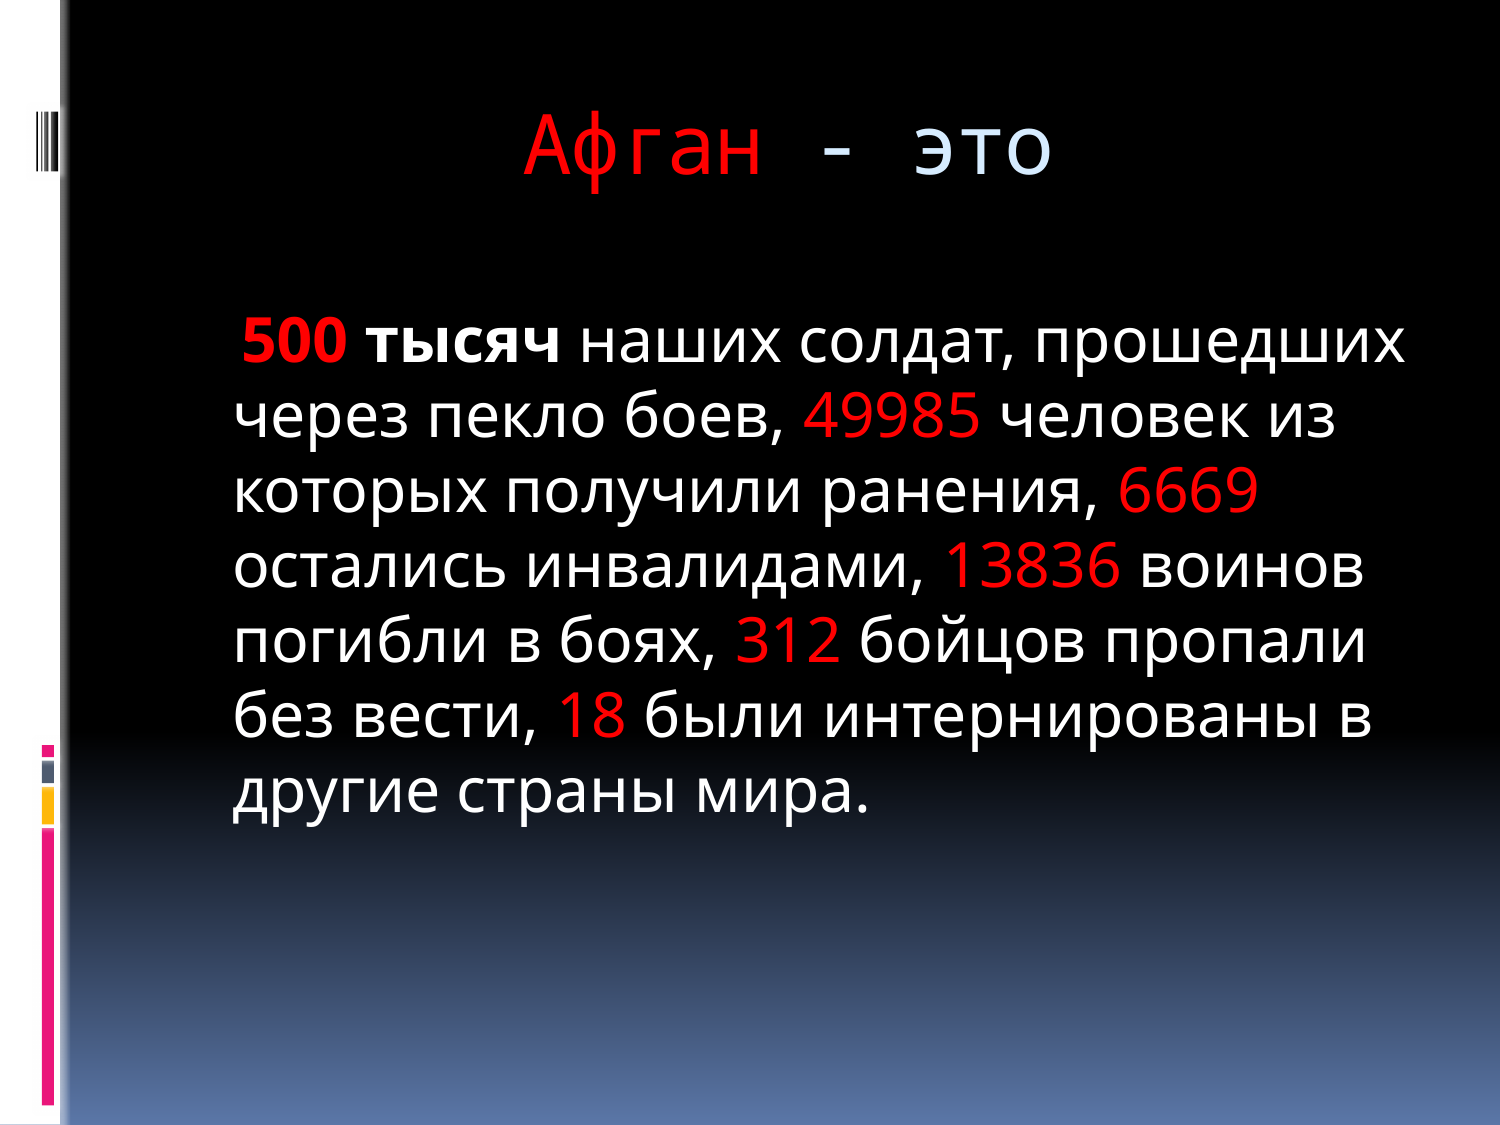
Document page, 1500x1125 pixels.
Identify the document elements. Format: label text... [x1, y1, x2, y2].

list 500 тысяч наших солдат, прошедших через пекло боев, 49985 человек из которых получили ранения, 6669 остались инвалидами, 13836 воинов погибли в боях, 312 бойцов пропали без вести, 18 были интернированы в другие страны мира. [150, 292, 1425, 1043]
title Афган - это [150, 83, 1425, 234]
